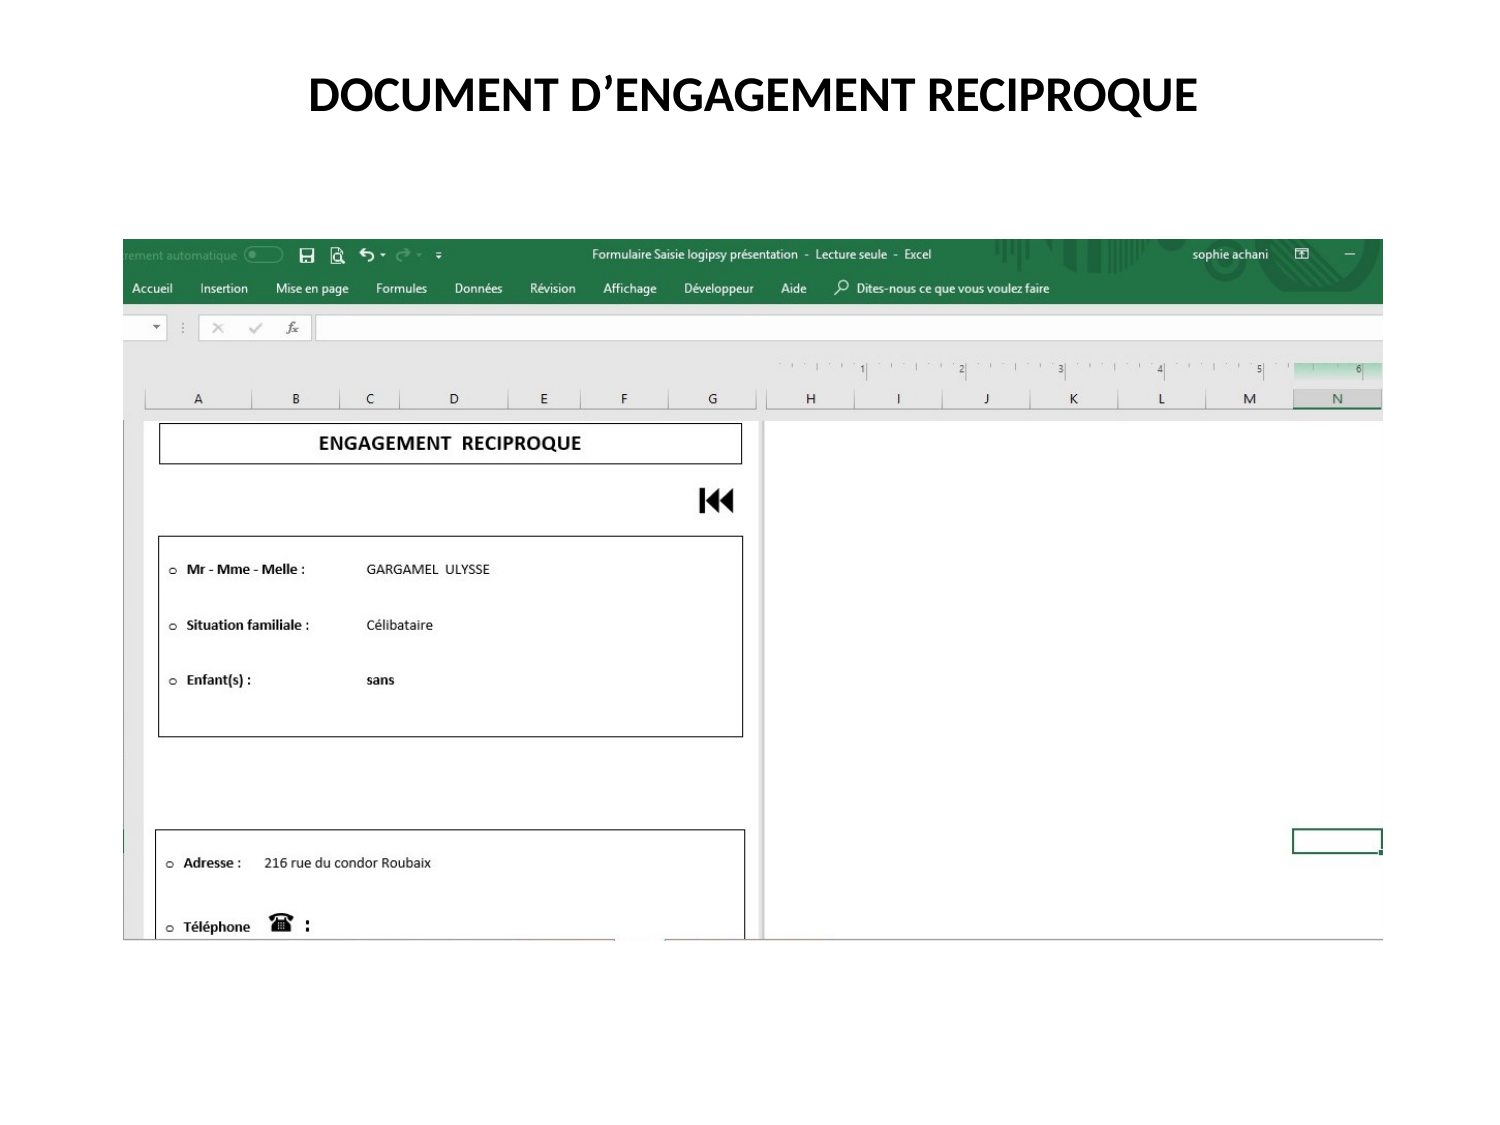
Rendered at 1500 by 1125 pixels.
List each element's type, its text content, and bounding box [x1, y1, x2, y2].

text_box DOCUMENT D’ENGAGEMENT RECIPROQUE [123, 54, 1383, 130]
picture [123, 238, 1384, 941]
